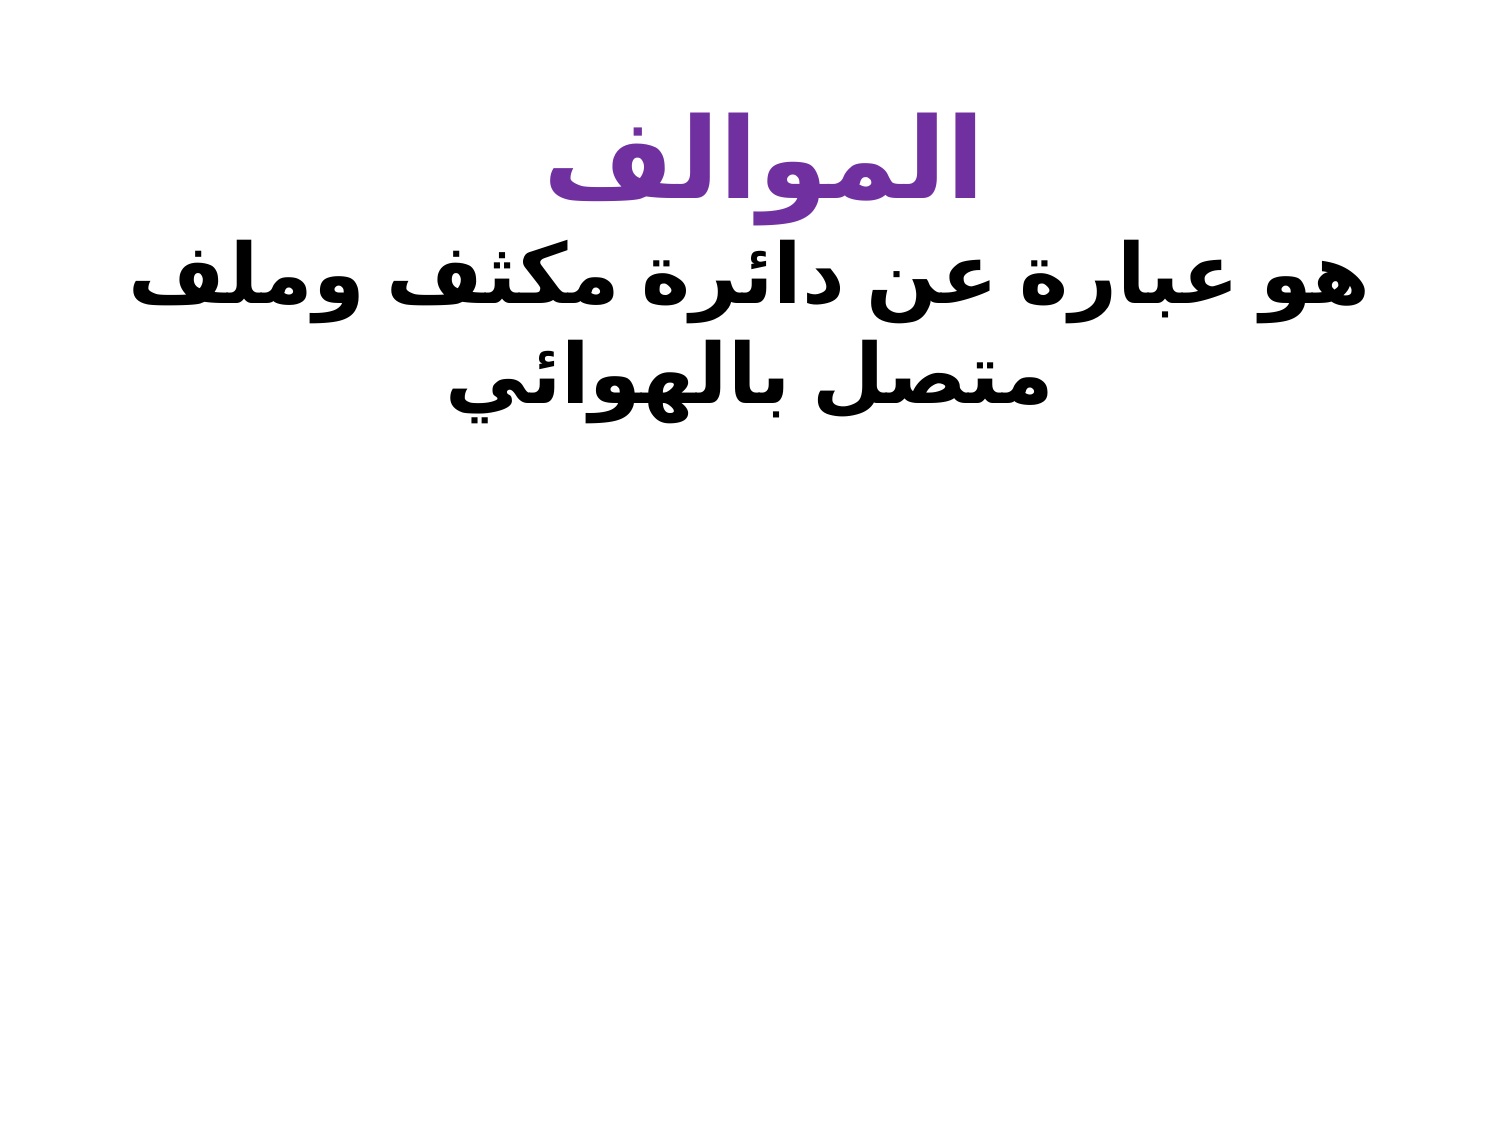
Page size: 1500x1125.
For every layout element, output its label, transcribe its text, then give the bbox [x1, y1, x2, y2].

list الموالف هو عبارة عن دائرة مكثف وملف متصل بالهوائي [75, 78, 1425, 1005]
